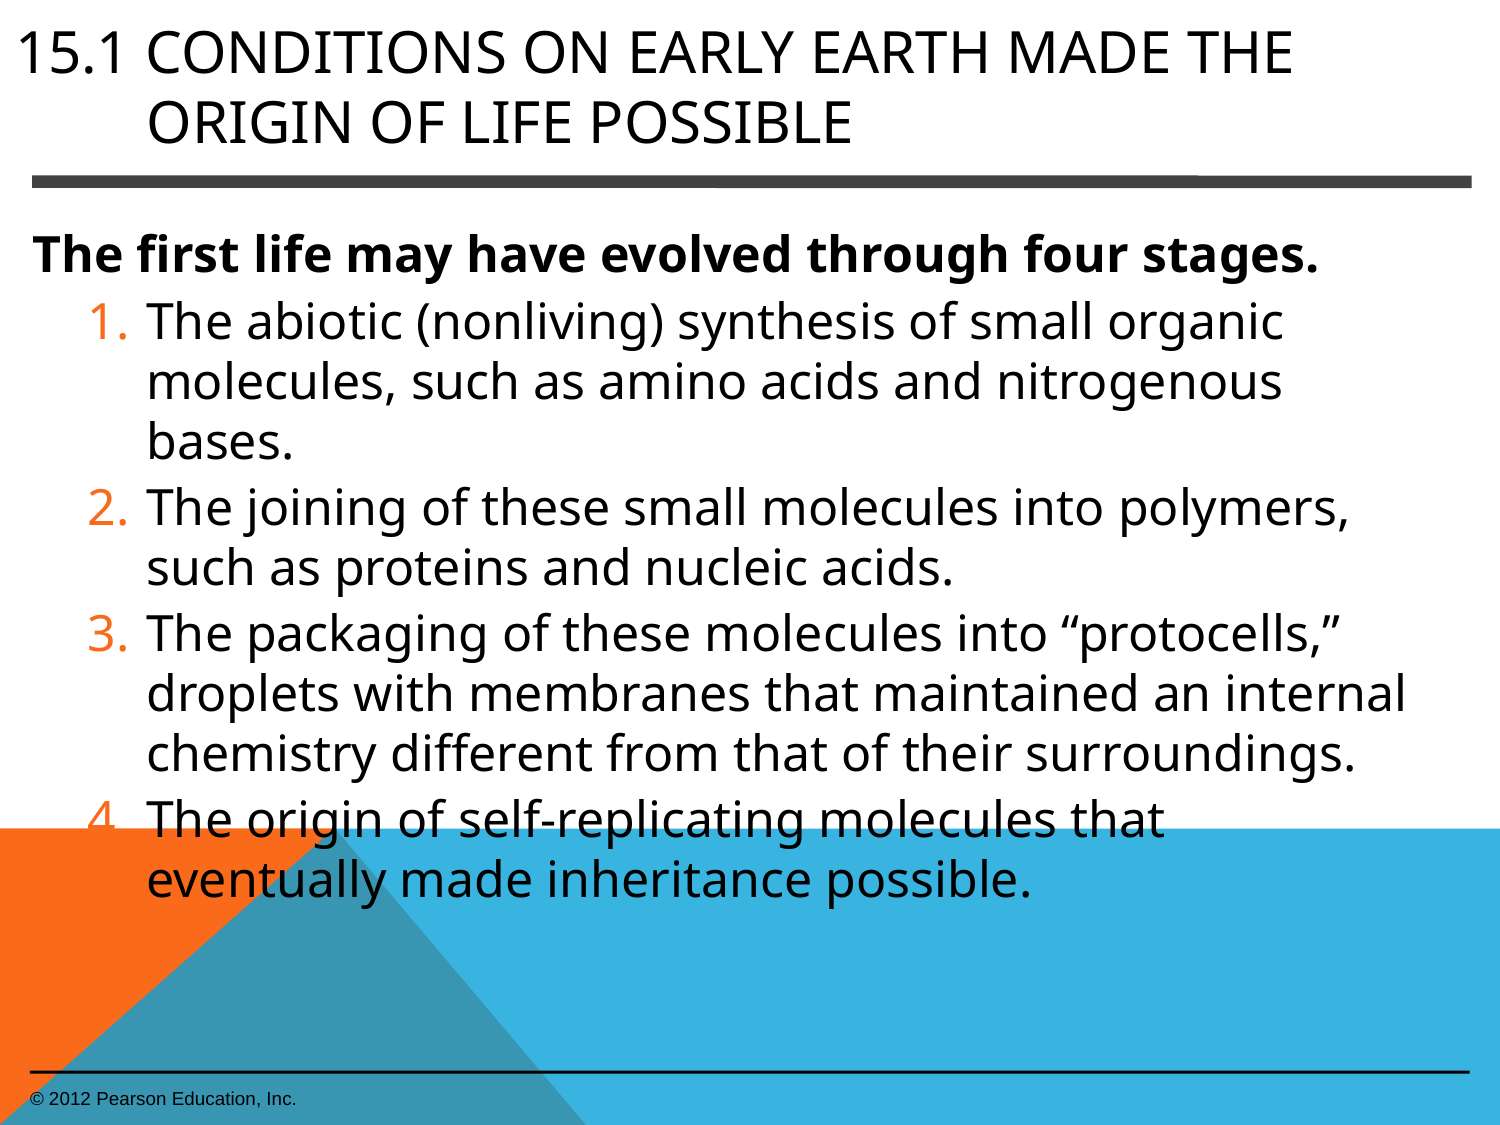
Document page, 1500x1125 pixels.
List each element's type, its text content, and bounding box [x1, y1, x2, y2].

text_box © 2012 Pearson Education, Inc. [29, 1086, 1470, 1110]
list The first life may have evolved through four stages. The abiotic (nonliving) synthesis of small organic molecules, such as amino acids and nitrogenous bases. The joining of these small molecules into polymers, such as proteins and nucleic acids. The packaging of these molecules into “protocells,” droplets with membranes that maintained an internal chemistry different from that of their surroundings. The origin of self-replicating molecules that eventually made inheritance possible. [0, 215, 1433, 1077]
title 15.1 Conditions on early Earth made the origin of life possible [0, 17, 1500, 153]
